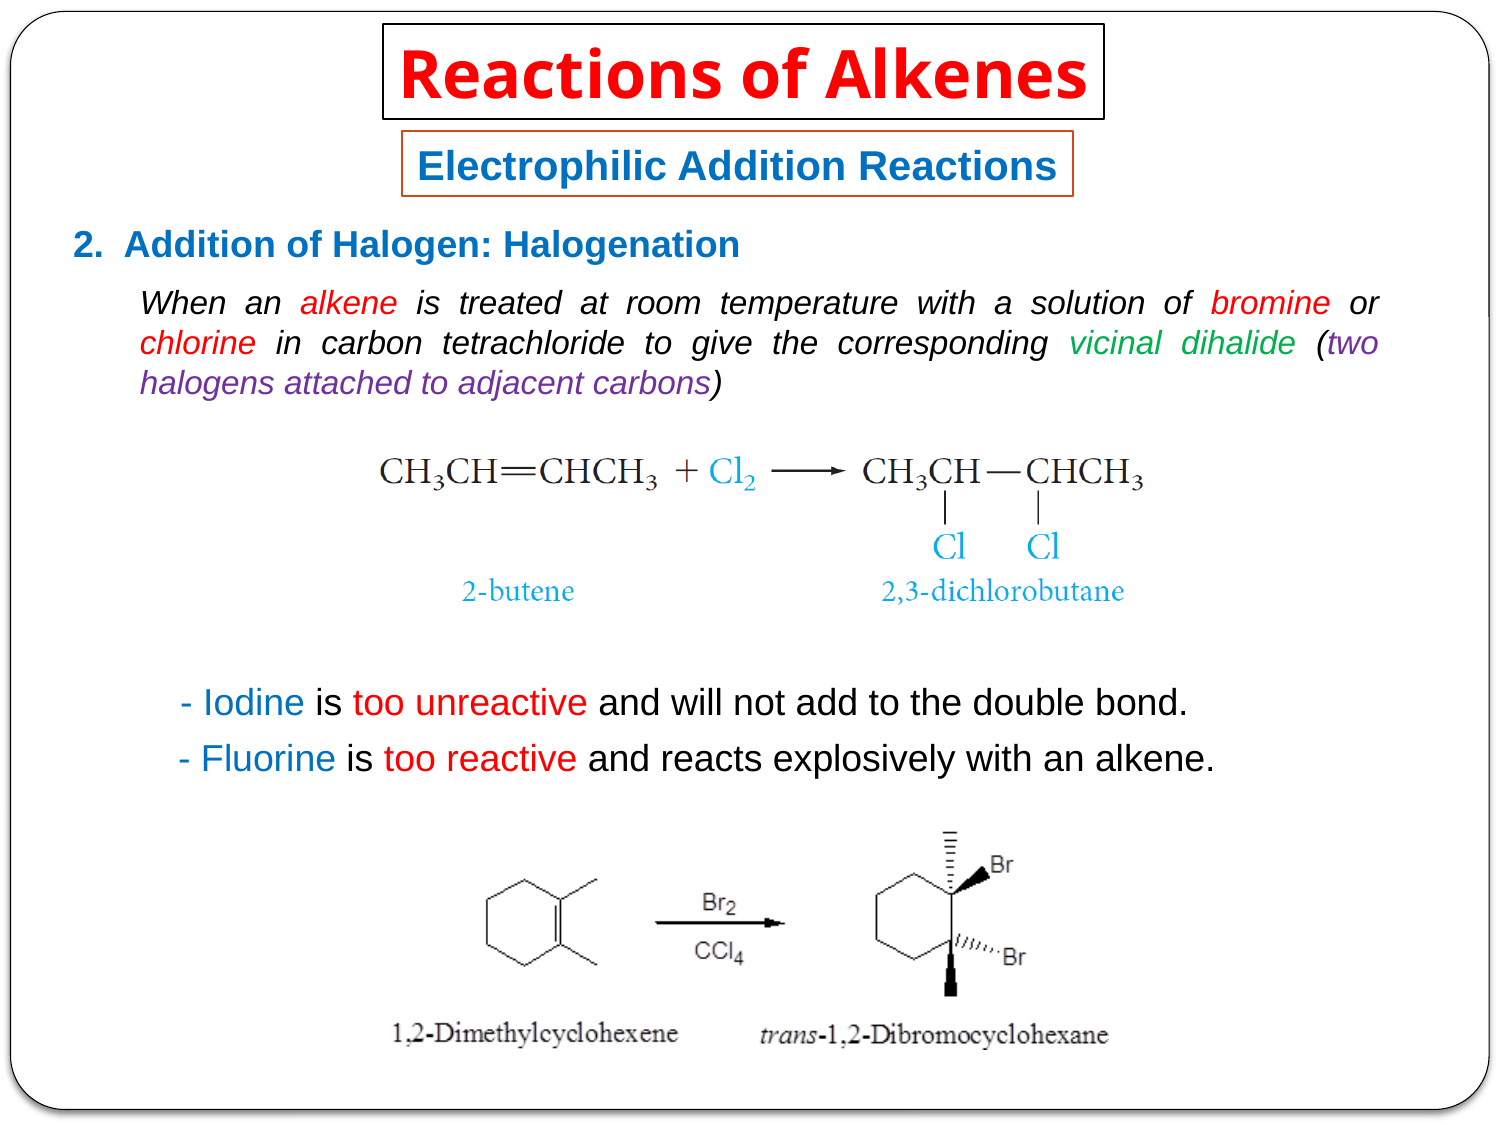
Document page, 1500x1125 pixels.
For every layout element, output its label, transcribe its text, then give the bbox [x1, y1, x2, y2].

text_box When an alkene is treated at room temperature with a solution of bromine or chlorine in carbon tetrachloride to give the corresponding vicinal dihalide (two halogens attached to adjacent carbons) [124, 274, 1394, 409]
text_box - Fluorine is too reactive and reacts explosively with an alkene. [163, 726, 1275, 787]
text_box - Iodine is too unreactive and will not add to the double bond. [165, 670, 1262, 726]
picture [372, 452, 1146, 613]
text_box Reactions of Alkenes [382, 23, 1105, 120]
text_box 2. Addition of Halogen: Halogenation [24, 212, 801, 273]
picture [391, 829, 1109, 1051]
text_box Electrophilic Addition Reactions [401, 130, 1074, 197]
